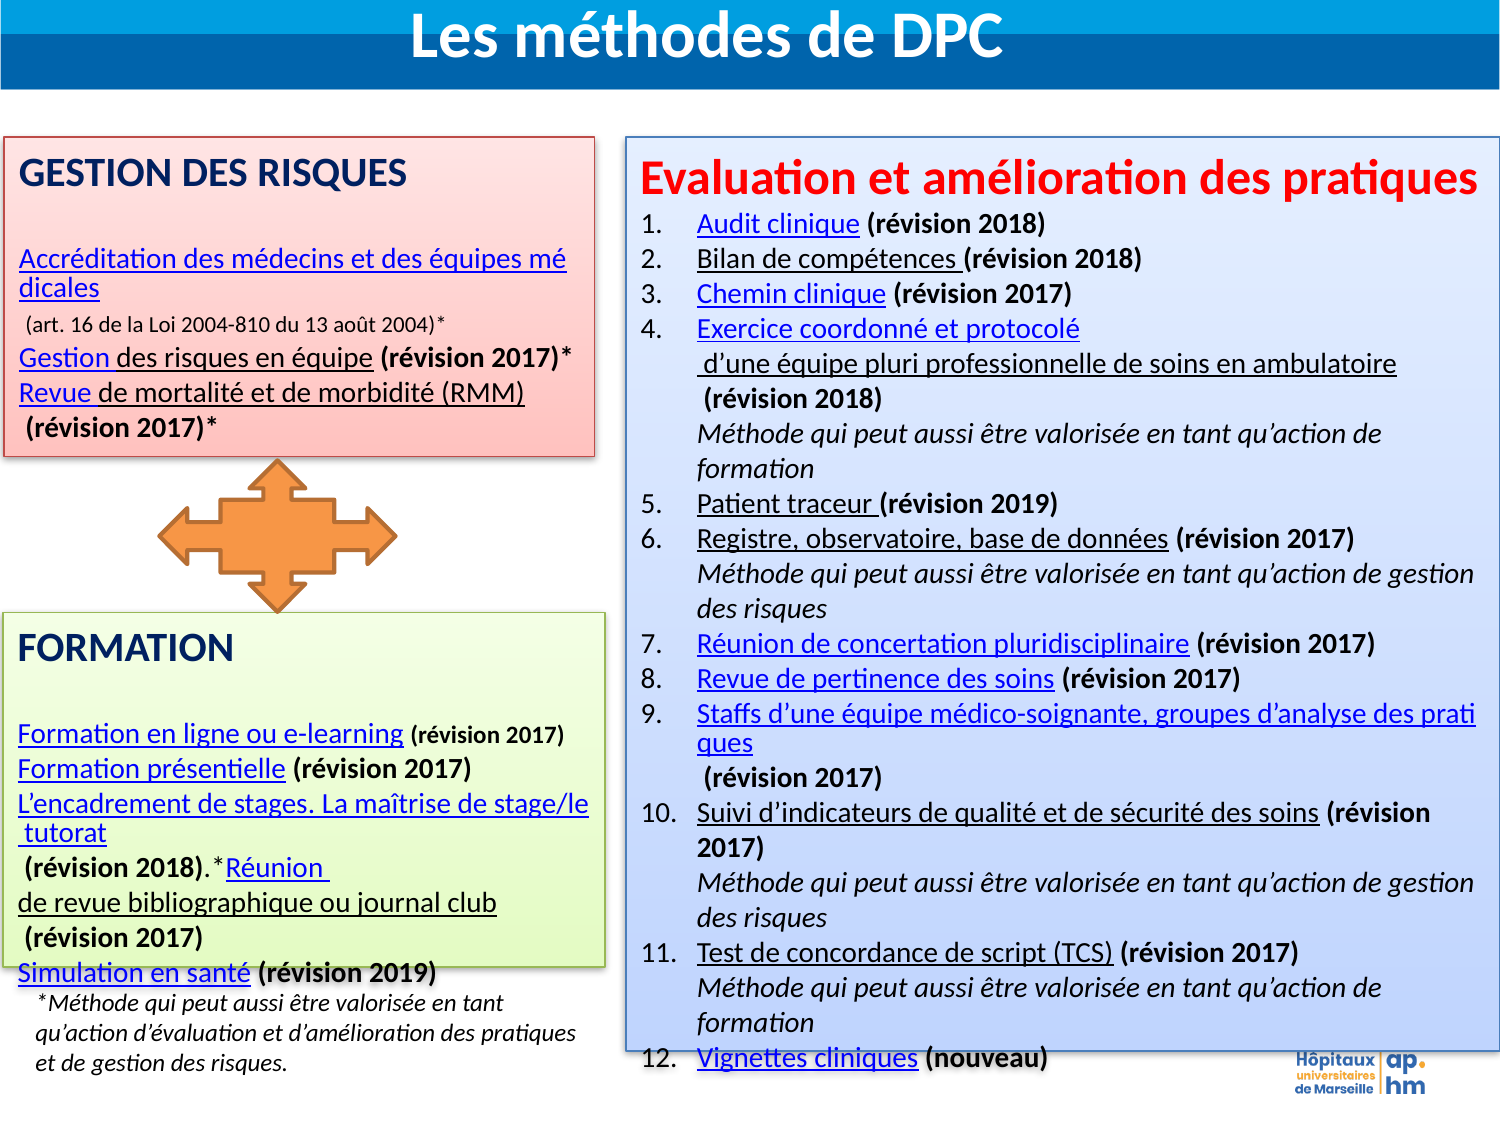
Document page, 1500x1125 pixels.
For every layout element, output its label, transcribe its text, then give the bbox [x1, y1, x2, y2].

picture [1146, 35, 1500, 101]
text_box Evaluation et amélioration des pratiques Audit clinique (révision 2018) Bilan de compétences (révision 2018) Chemin clinique (révision 2017) Exercice coordonné et protocolé d’une équipe pluri professionnelle de soins en ambulatoire (révision 2018) Méthode qui peut aussi être valorisée en tant qu’action de formation Patient traceur (révision 2019) Registre, observatoire, base de données (révision 2017) Méthode qui peut aussi être valorisée en tant qu’action de gestion des risques Réunion de concertation pluridisciplinaire (révision 2017) Revue de pertinence des soins (révision 2017) Staffs d’une équipe médico-soignante, groupes d’analyse des pratiques (révision 2017) Suivi d’indicateurs de qualité et de sécurité des soins (révision 2017) Méthode qui peut aussi être valorisée en tant qu’action de gestion des risques Test de concordance de script (TCS) (révision 2017) Méthode qui peut aussi être valorisée en tant qu’action de formation Vignettes cliniques (nouveau) [625, 136, 1500, 1052]
picture [1295, 1052, 1425, 1094]
picture [0, 35, 395, 101]
text_box FORMATION Formation en ligne ou e-learning (révision 2017) Formation présentielle (révision 2017) L’encadrement de stages. La maîtrise de stage/le tutorat (révision 2018).* Réunion de revue bibliographique ou journal club (révision 2017) Simulation en santé (révision 2019) [2, 612, 606, 968]
text_box GESTION DES RISQUES Accréditation des médecins et des équipes médicales (art. 16 de la Loi 2004-810 du 13 août 2004)* Gestion des risques en équipe (révision 2017)* Revue de mortalité et de morbidité (RMM) (révision 2017)* [3, 136, 595, 457]
text_box [157, 458, 398, 614]
text_box *Méthode qui peut aussi être valorisée en tant qu’action d’évaluation et d’amélioration des pratiques et de gestion des risques. [20, 979, 595, 1084]
text_box Les méthodes de DPC [395, 0, 1146, 124]
